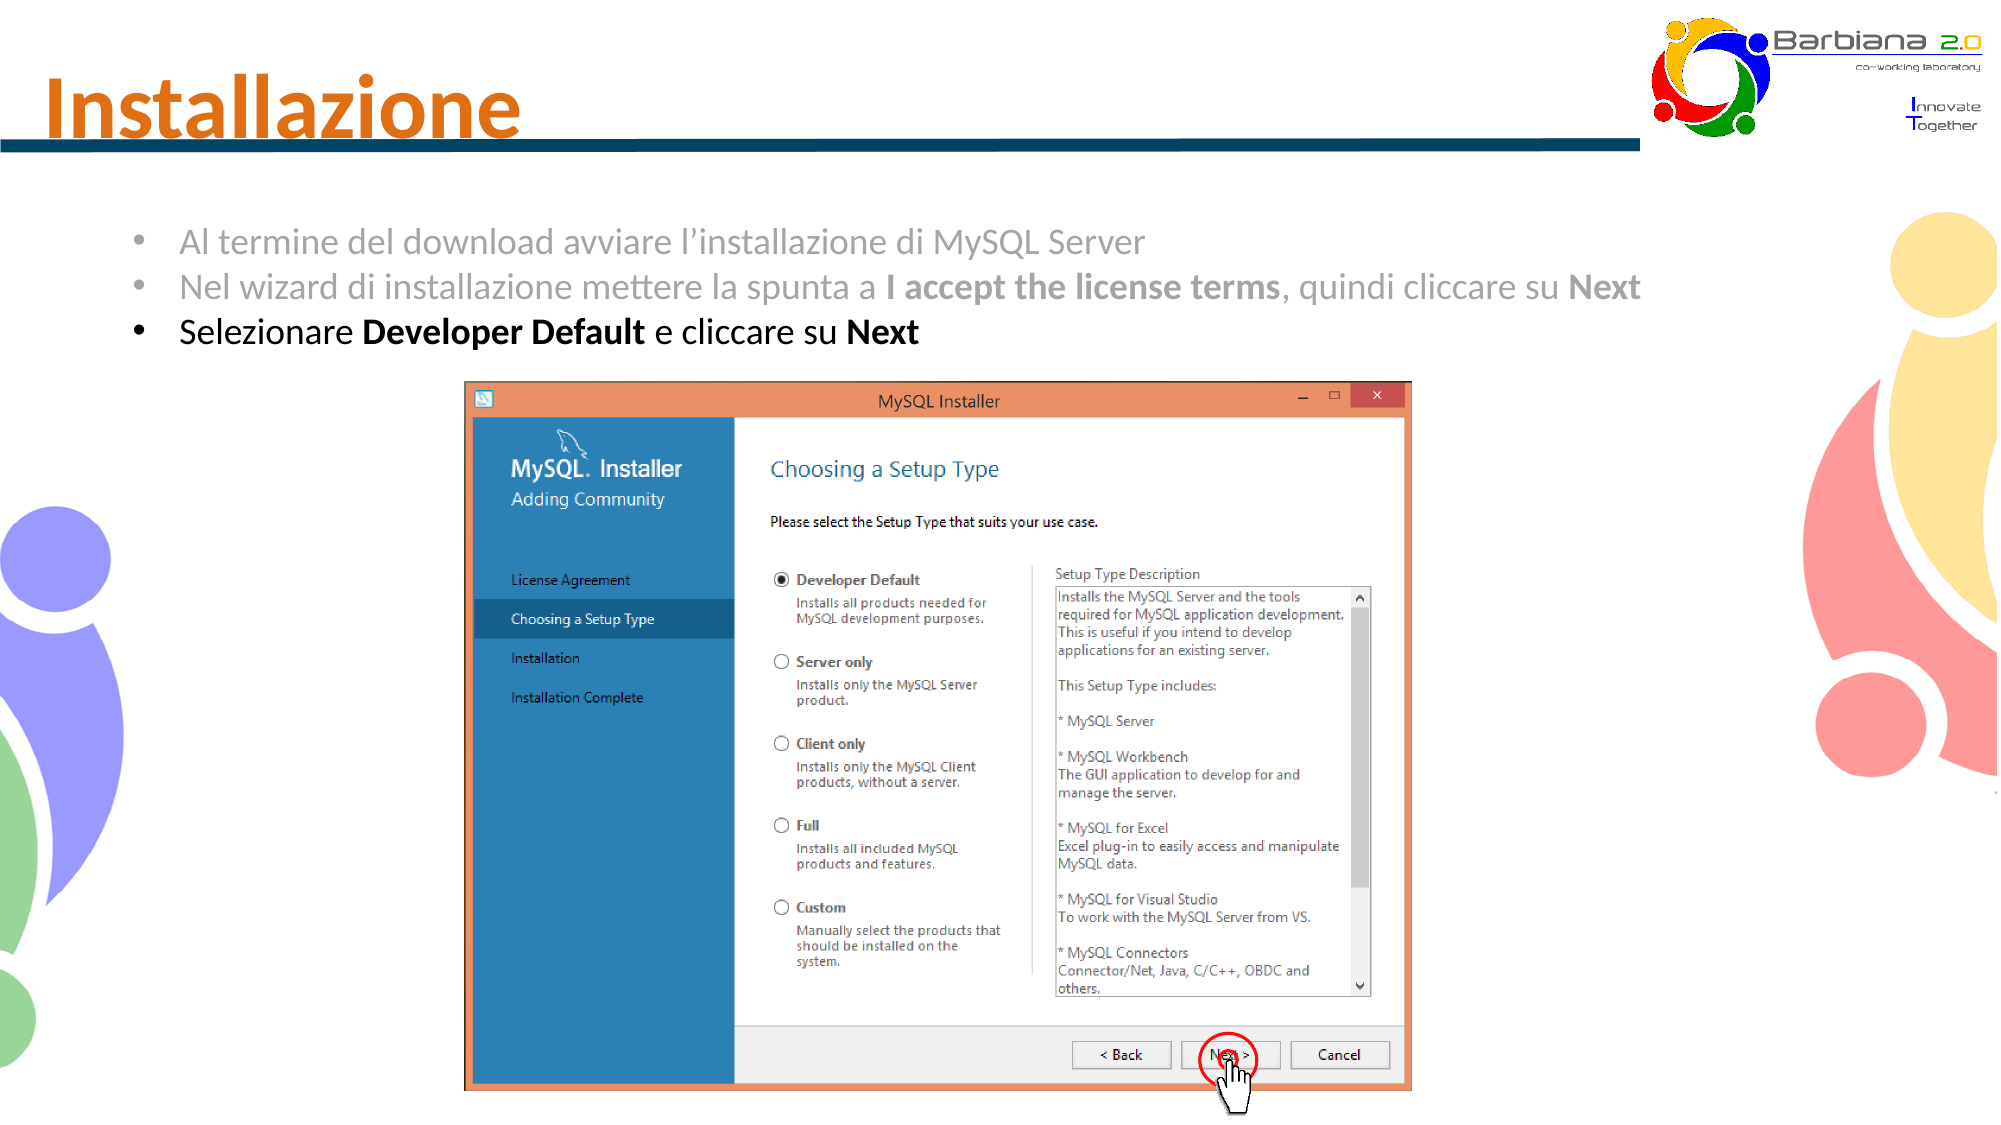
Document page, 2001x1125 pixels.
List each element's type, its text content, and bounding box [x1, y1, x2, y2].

text_box Al termine del download avviare l’installazione di MySQL Server Nel wizard di installazione mettere la spunta a I accept the license terms, quindi cliccare su Next Selezionare Developer Default e cliccare su Next [117, 209, 1657, 360]
text_box Installazione [29, 39, 539, 165]
picture [0, 0, 2001, 1125]
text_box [1199, 1033, 1261, 1116]
